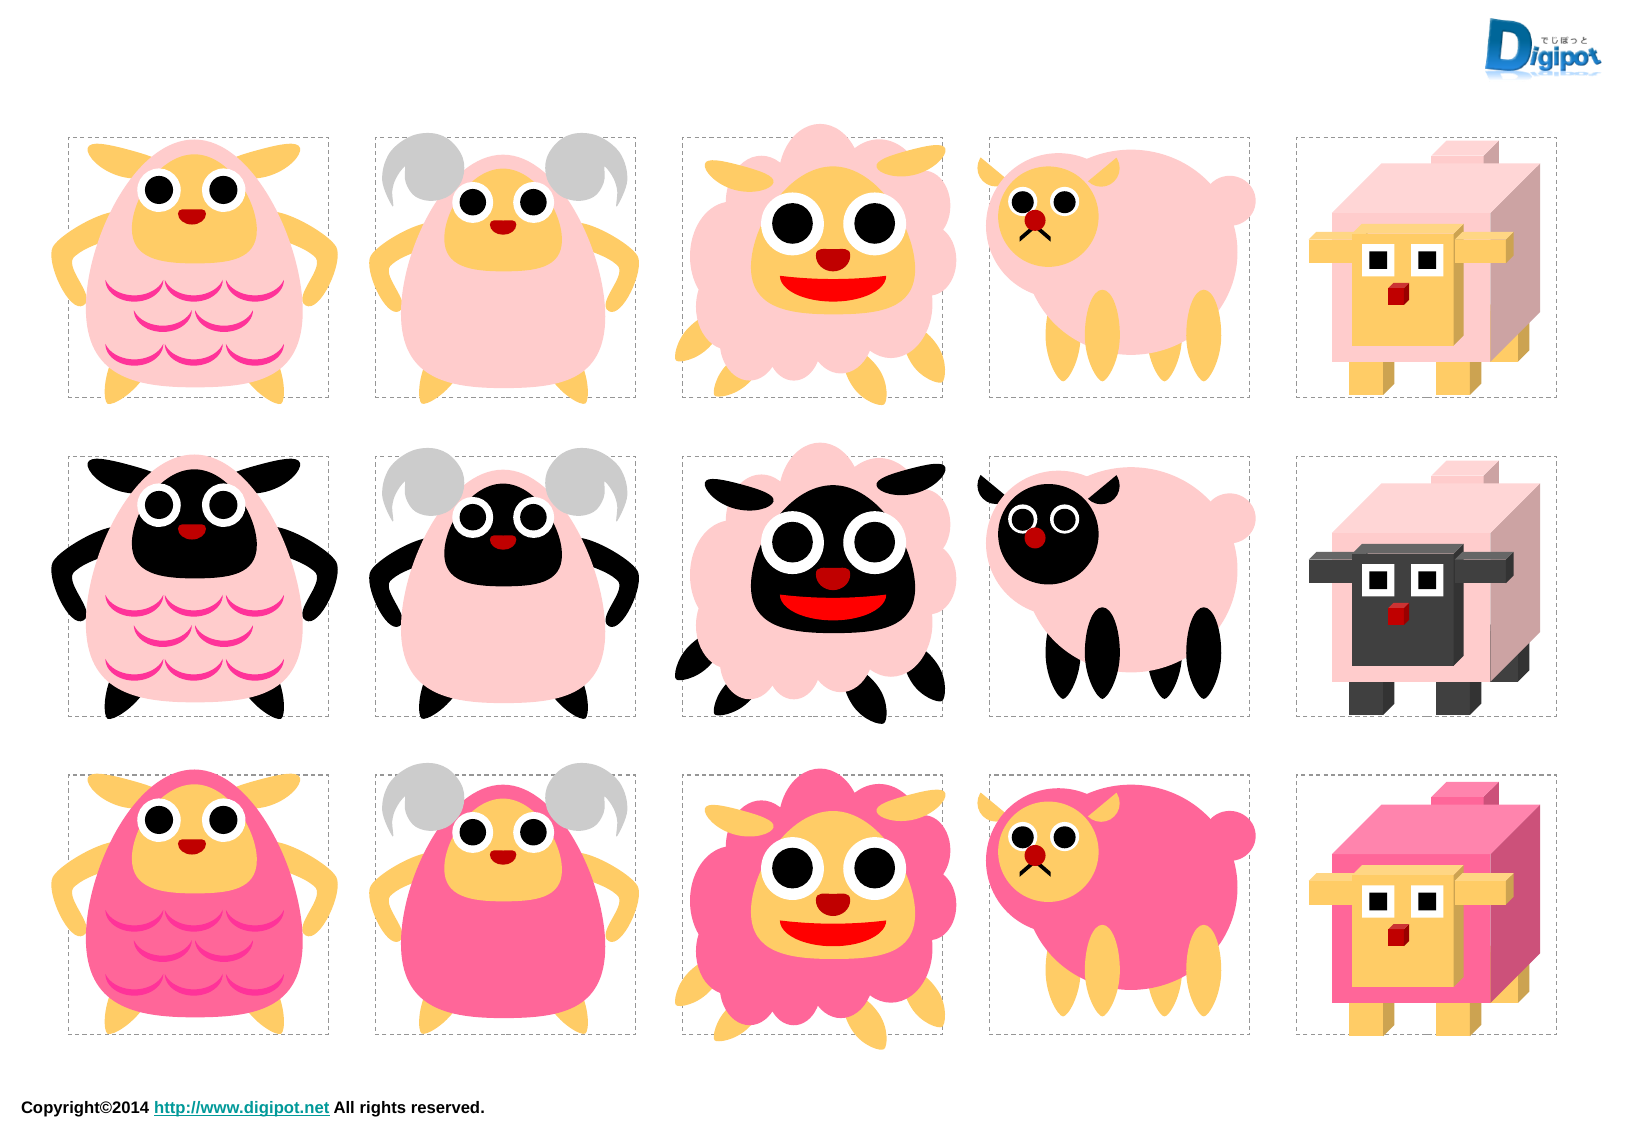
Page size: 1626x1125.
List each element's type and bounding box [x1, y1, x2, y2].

text_box [677, 124, 957, 402]
text_box [373, 133, 636, 410]
text_box [55, 454, 334, 726]
text_box [55, 139, 334, 411]
text_box [677, 769, 957, 1046]
picture [1485, 18, 1602, 82]
text_box [1308, 140, 1541, 396]
text_box [977, 149, 1256, 382]
text_box [373, 448, 636, 725]
text_box [55, 769, 334, 1041]
text_box [1308, 781, 1541, 1037]
text_box [677, 443, 957, 720]
text_box [373, 763, 636, 1040]
text_box [977, 784, 1256, 1017]
text_box [977, 466, 1256, 700]
text_box [1308, 460, 1541, 716]
